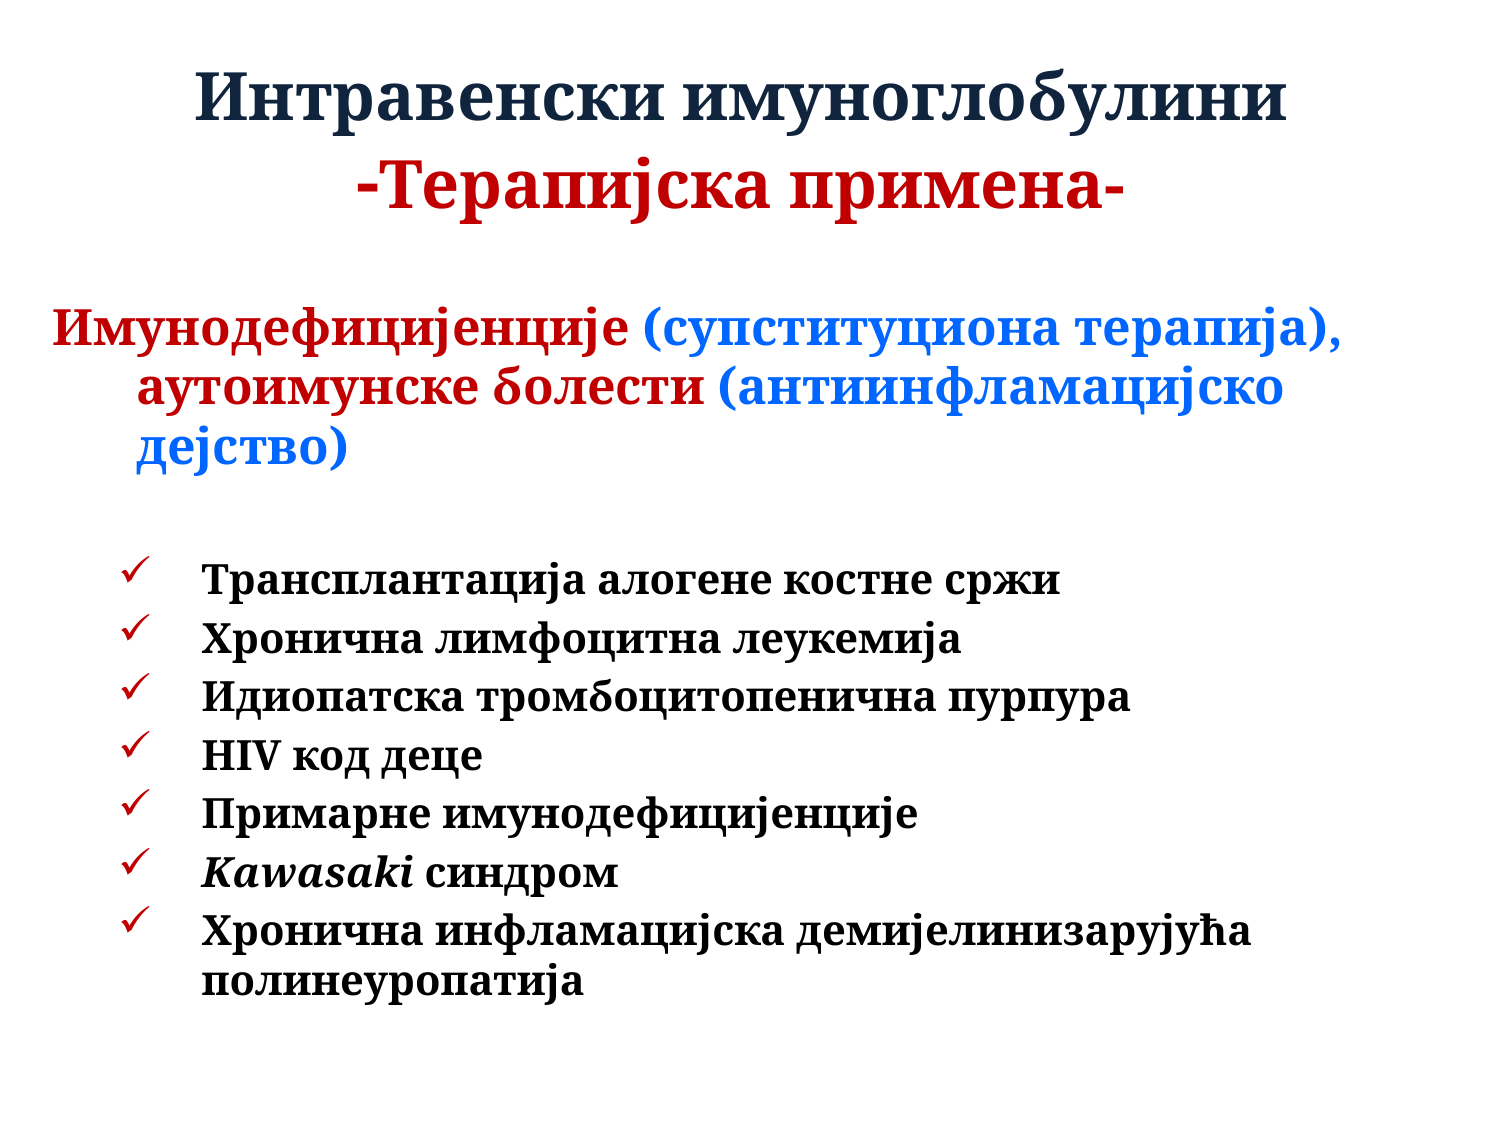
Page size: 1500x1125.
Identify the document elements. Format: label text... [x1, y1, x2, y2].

list Имунодефицијенције (супституциона терапија), аутоимунске болести (антиинфламацијско дејство) Трансплантација алогене костне сржи Хронична лимфоцитна леукемија Идиопатска тромбоцитопенична пурпура HIV код деце Примарне имунодефицијенције Kawasaki синдром Хронична инфламацијска демијелинизарујућа полинеуропатија [37, 287, 1475, 1088]
title Интравенски имуноглобулини -Терапијска примена- [75, 45, 1425, 233]
